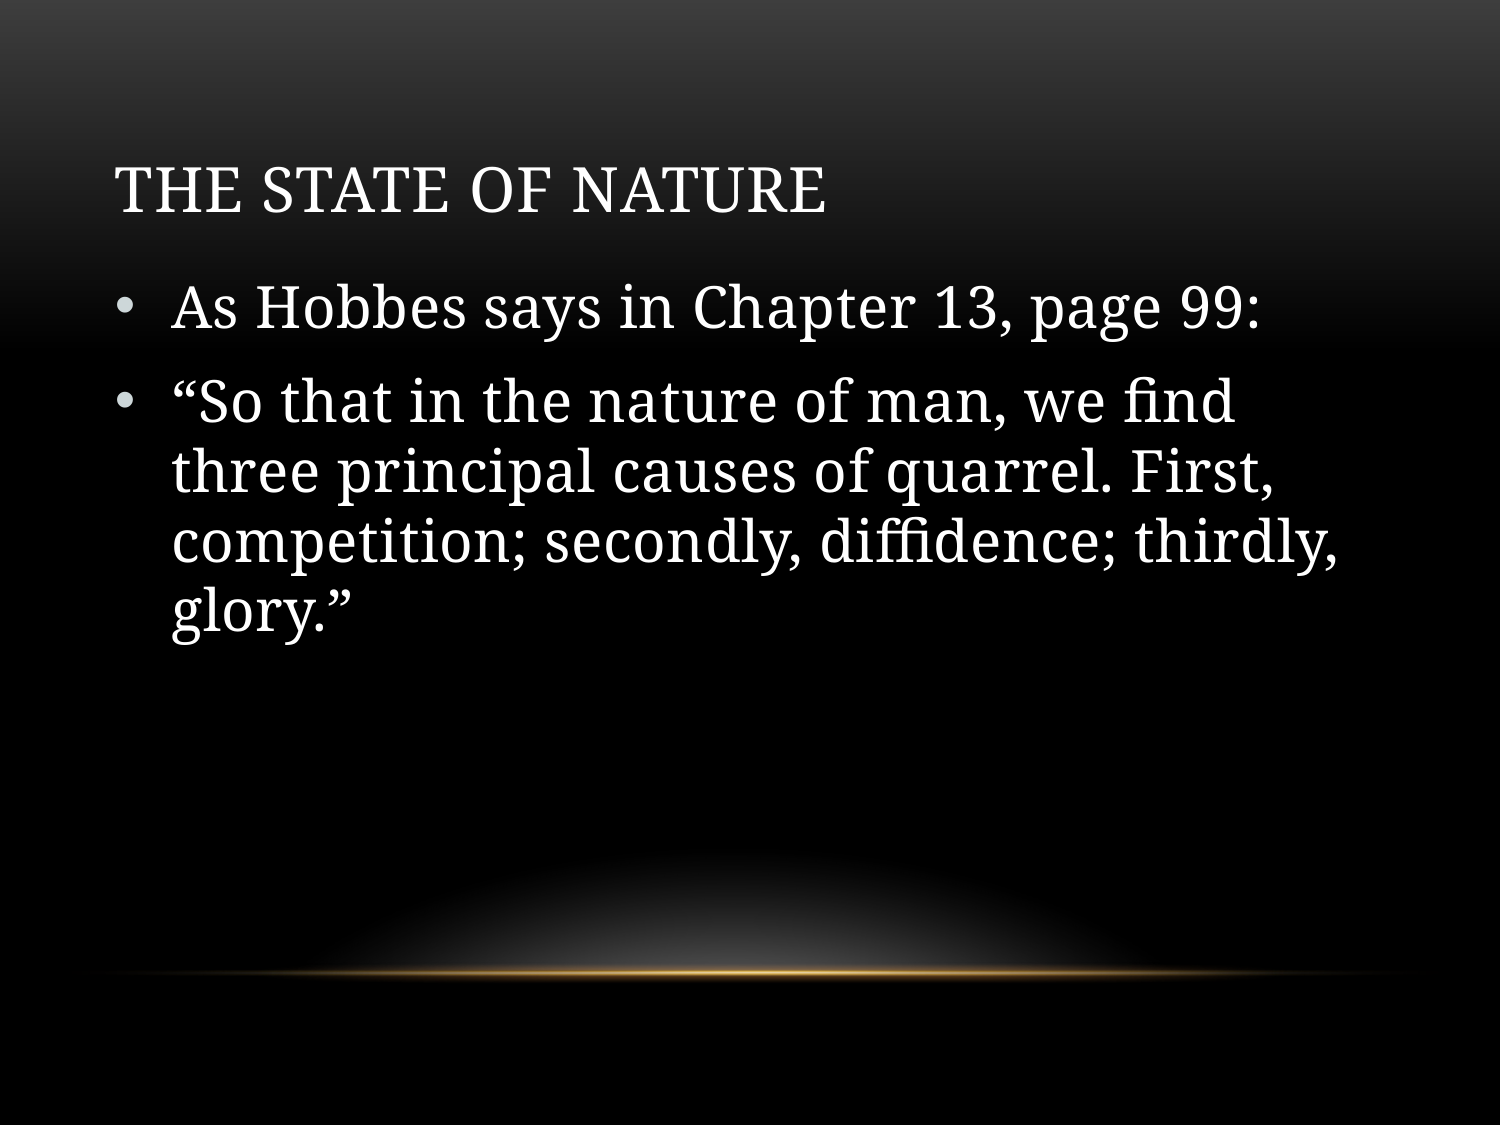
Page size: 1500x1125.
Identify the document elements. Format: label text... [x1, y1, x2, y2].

picture [0, 0, 1500, 1125]
list As Hobbes says in Chapter 13, page 99: “So that in the nature of man, we find three principal causes of quarrel. First, competition; secondly, diffidence; thirdly, glory.” [99, 262, 1400, 938]
title The state of nature [99, 45, 1400, 233]
